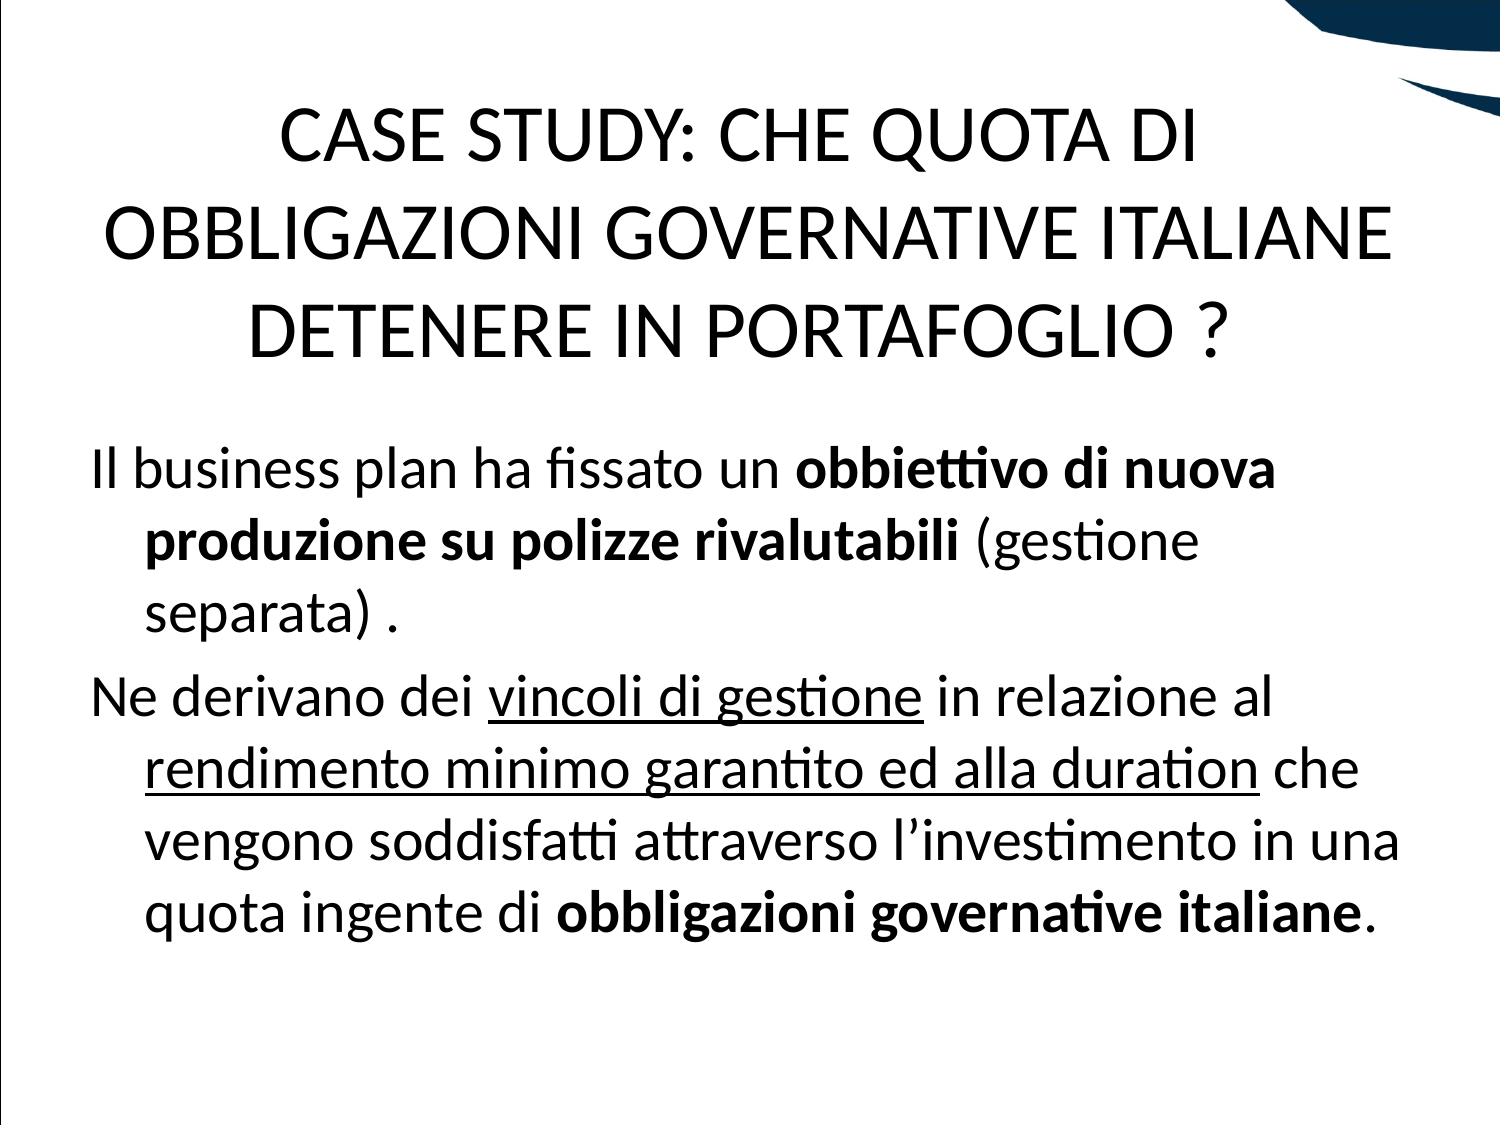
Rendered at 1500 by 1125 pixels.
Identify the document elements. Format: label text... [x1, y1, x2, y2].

list Il business plan ha fissato un obbiettivo di nuova produzione su polizze rivalutabili (gestione separata) . Ne derivano dei vincoli di gestione in relazione al rendimento minimo garantito ed alla duration che vengono soddisfatti attraverso l’investimento in una quota ingente di obbligazioni governative italiane. [74, 420, 1426, 1006]
title CASE STUDY: CHE QUOTA DI OBBLIGAZIONI GOVERNATIVE ITALIANE DETENERE IN PORTAFOGLIO ? [74, 44, 1426, 410]
picture [0, 0, 1500, 1125]
